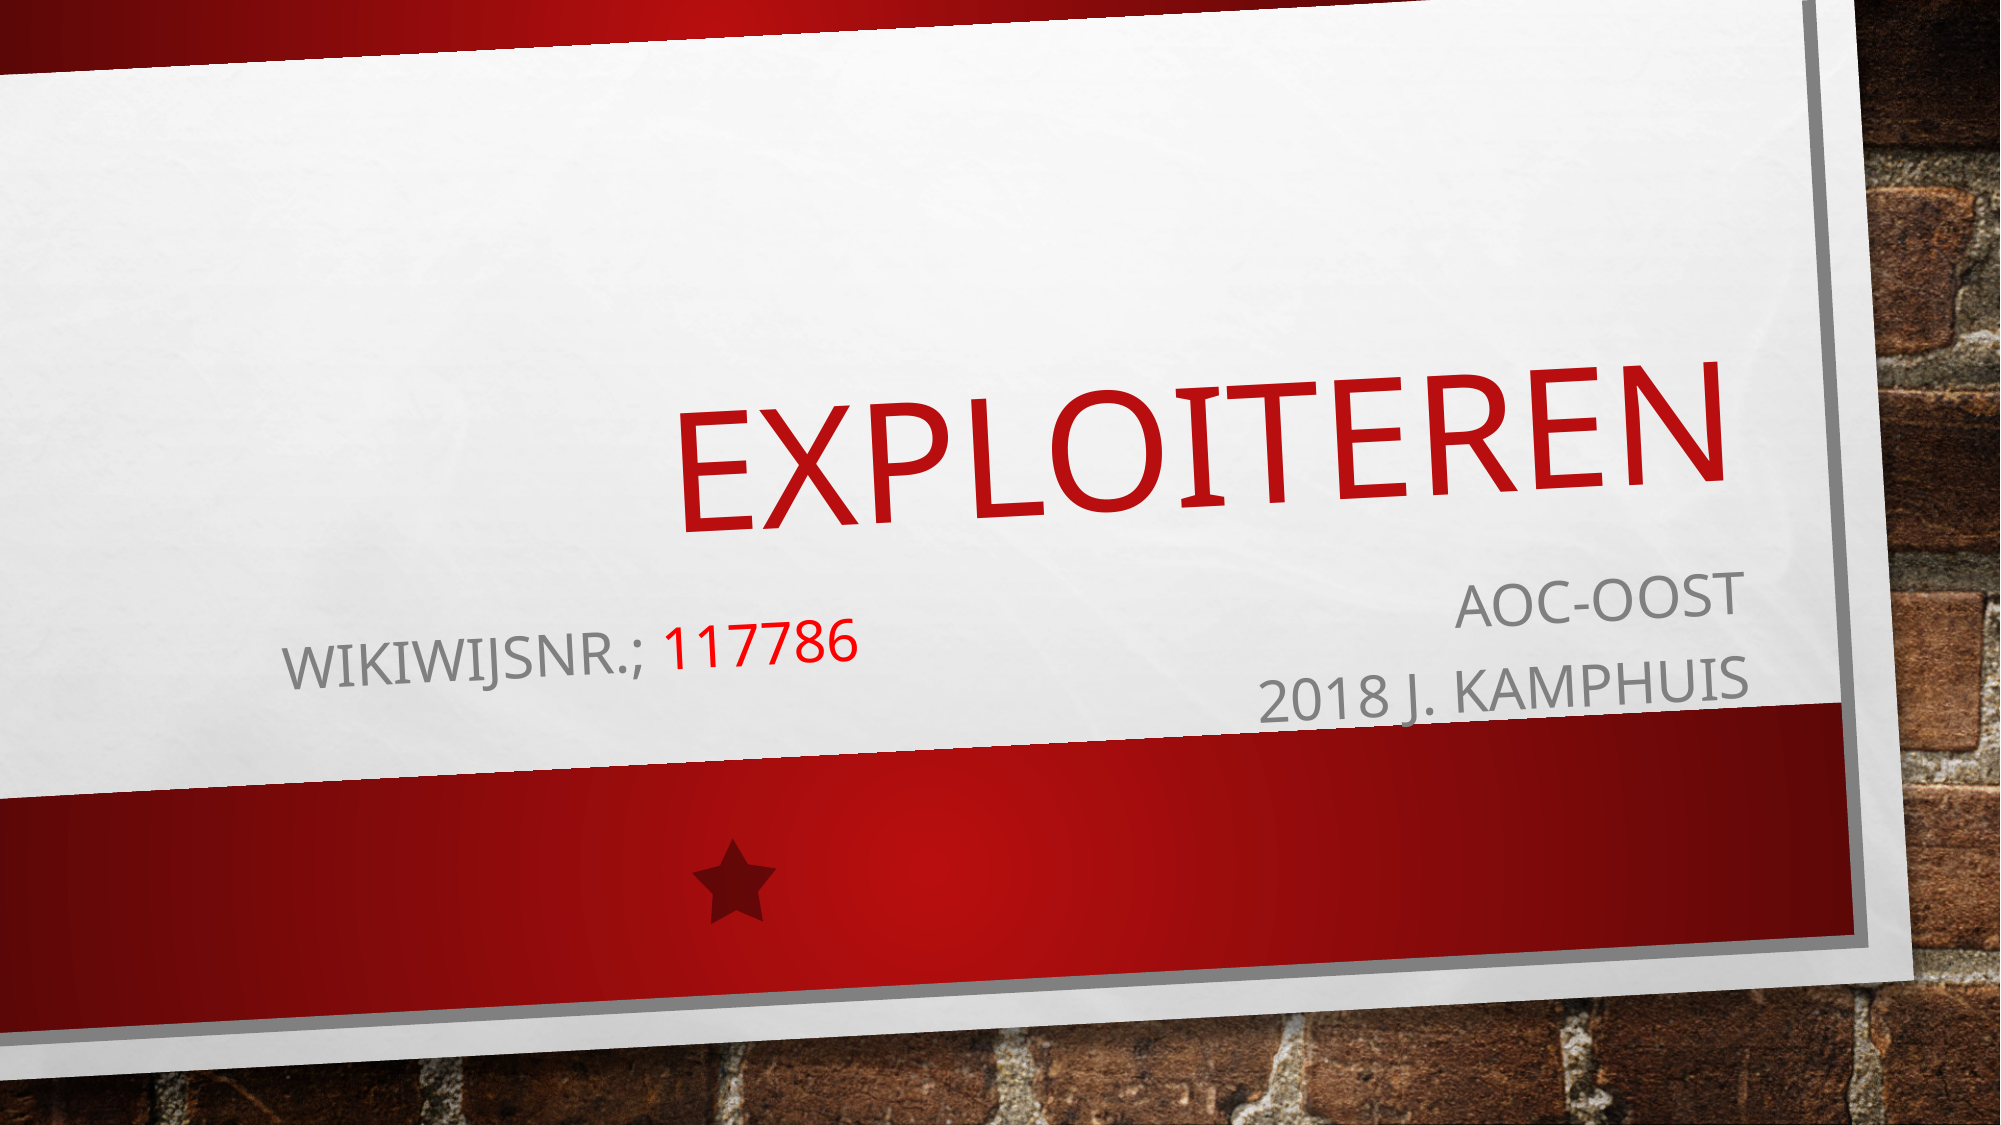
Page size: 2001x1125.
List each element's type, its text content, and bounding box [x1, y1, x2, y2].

picture [0, 0, 2000, 1125]
title exploiteren [135, 67, 1758, 605]
subtitle Wikiwijsnr.; 117786 AOC-Oost 2018 J. Kamphuis [159, 533, 1763, 708]
